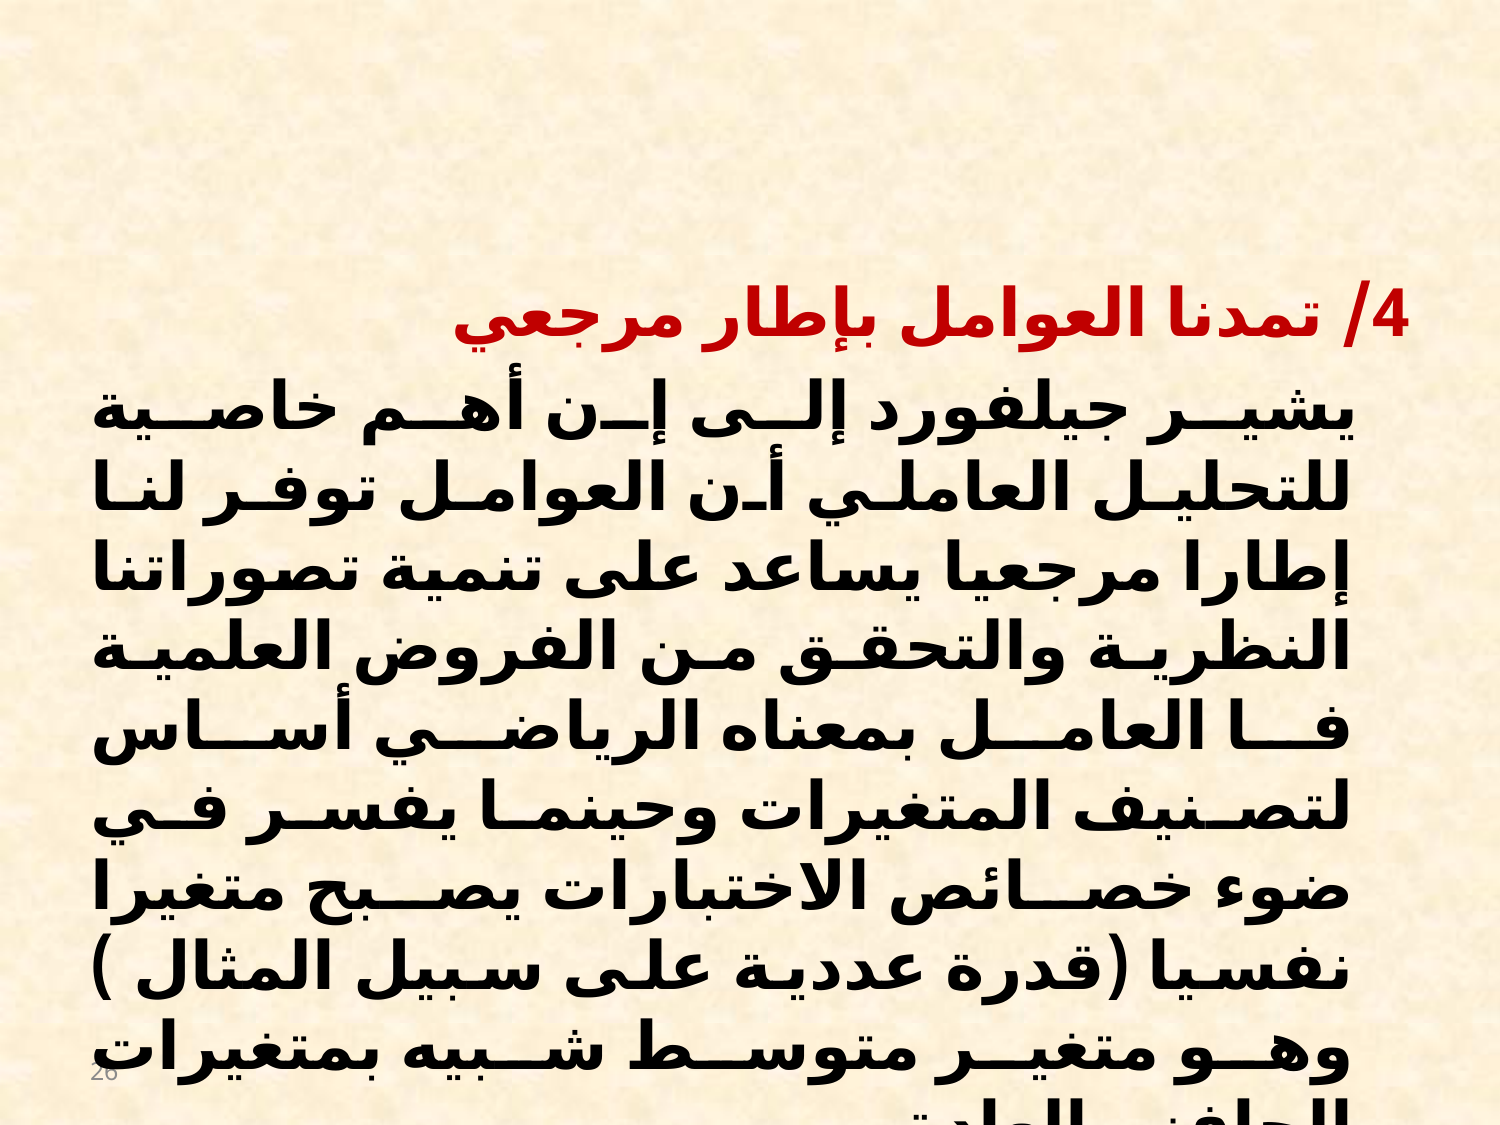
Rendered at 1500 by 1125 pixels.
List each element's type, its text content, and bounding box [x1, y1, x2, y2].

slide_number 26 [75, 1042, 425, 1103]
picture [0, 0, 1500, 1125]
list 4/ تمدنا العوامل بإطار مرجعي يشير جيلفورد إلى إن أهم خاصية للتحليل العاملي أن العوامل توفر لنا إطارا مرجعيا يساعد على تنمية تصوراتنا النظرية والتحقق من الفروض العلمية فا العامل بمعناه الرياضي أساس لتصنيف المتغيرات وحينما يفسر في ضوء خصائص الاختبارات يصبح متغيرا نفسيا (قدرة عددية على سبيل المثال ) وهو متغير متوسط شبيه بمتغيرات الحافز والعادة [75, 262, 1425, 1005]
